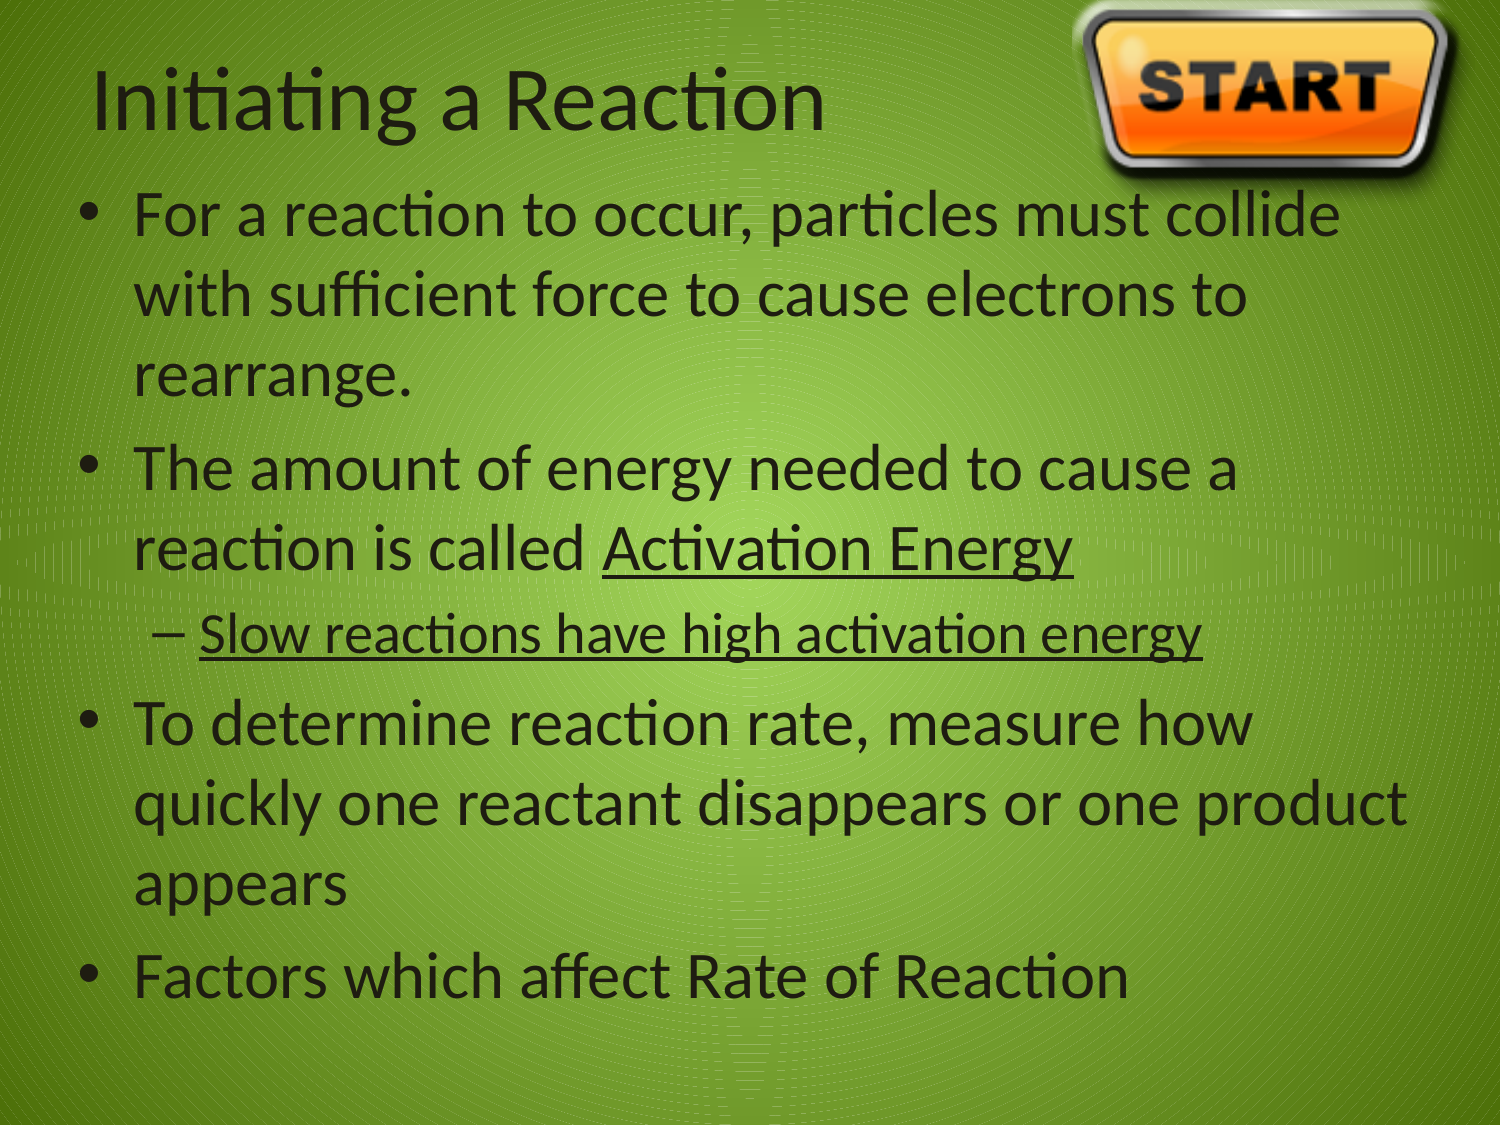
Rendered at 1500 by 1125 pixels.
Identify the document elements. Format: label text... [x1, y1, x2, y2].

list For a reaction to occur, particles must collide with sufficient force to cause electrons to rearrange. The amount of energy needed to cause a reaction is called Activation Energy Slow reactions have high activation energy To determine reaction rate, measure how quickly one reactant disappears or one product appears Factors which affect Rate of Reaction [62, 162, 1438, 1125]
picture [1071, 0, 1476, 213]
title Initiating a Reaction [75, 24, 1066, 162]
